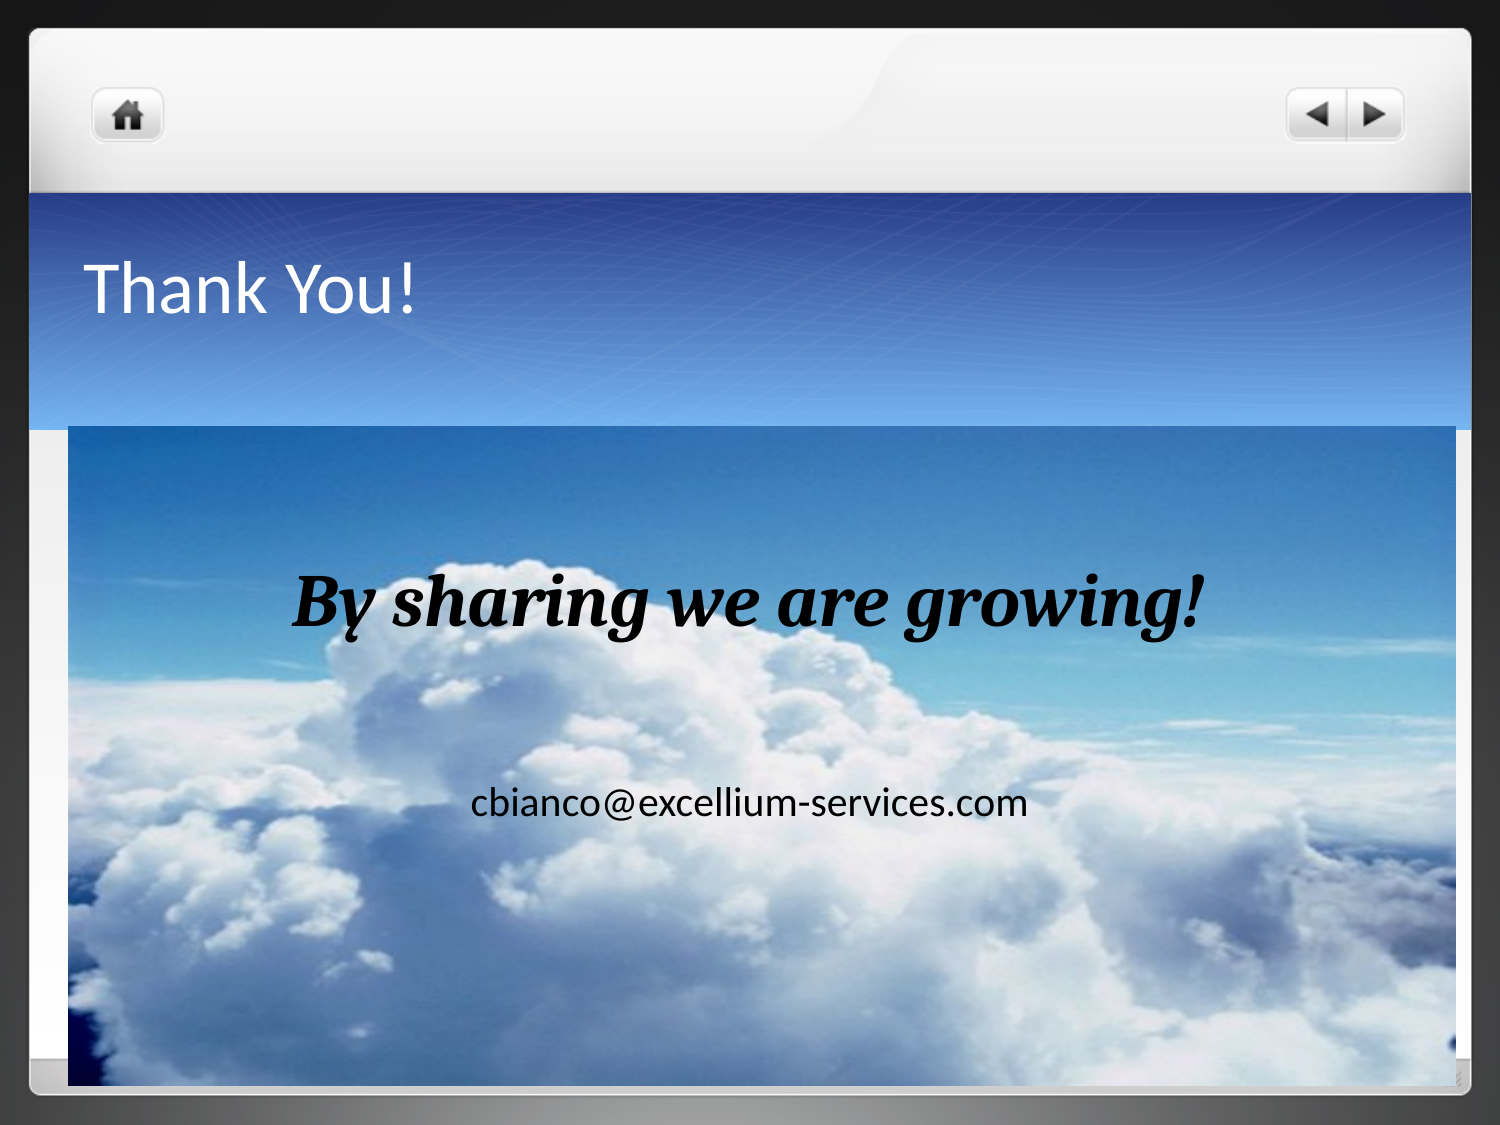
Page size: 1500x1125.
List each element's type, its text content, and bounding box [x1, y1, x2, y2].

picture [0, 0, 1500, 1125]
title Thank You! [68, 238, 1432, 425]
